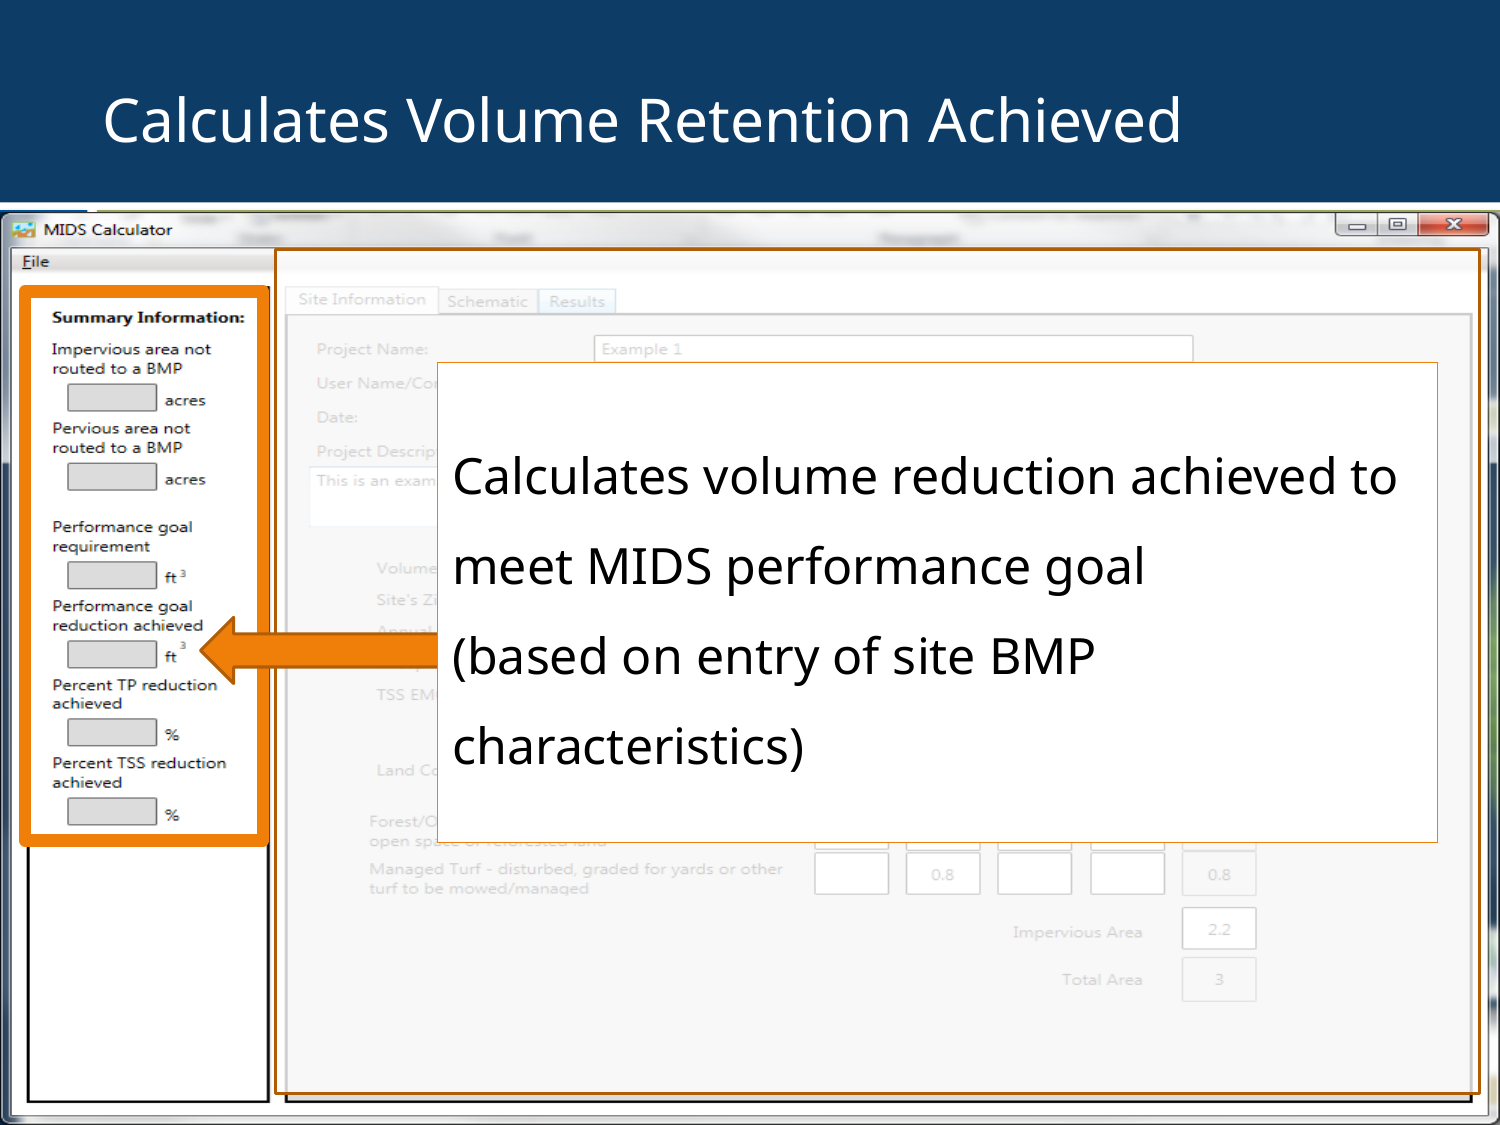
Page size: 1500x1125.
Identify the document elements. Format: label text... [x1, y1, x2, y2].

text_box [0, 212, 1500, 1125]
text_box Calculates Volume Retention Achieved [87, 37, 1425, 200]
